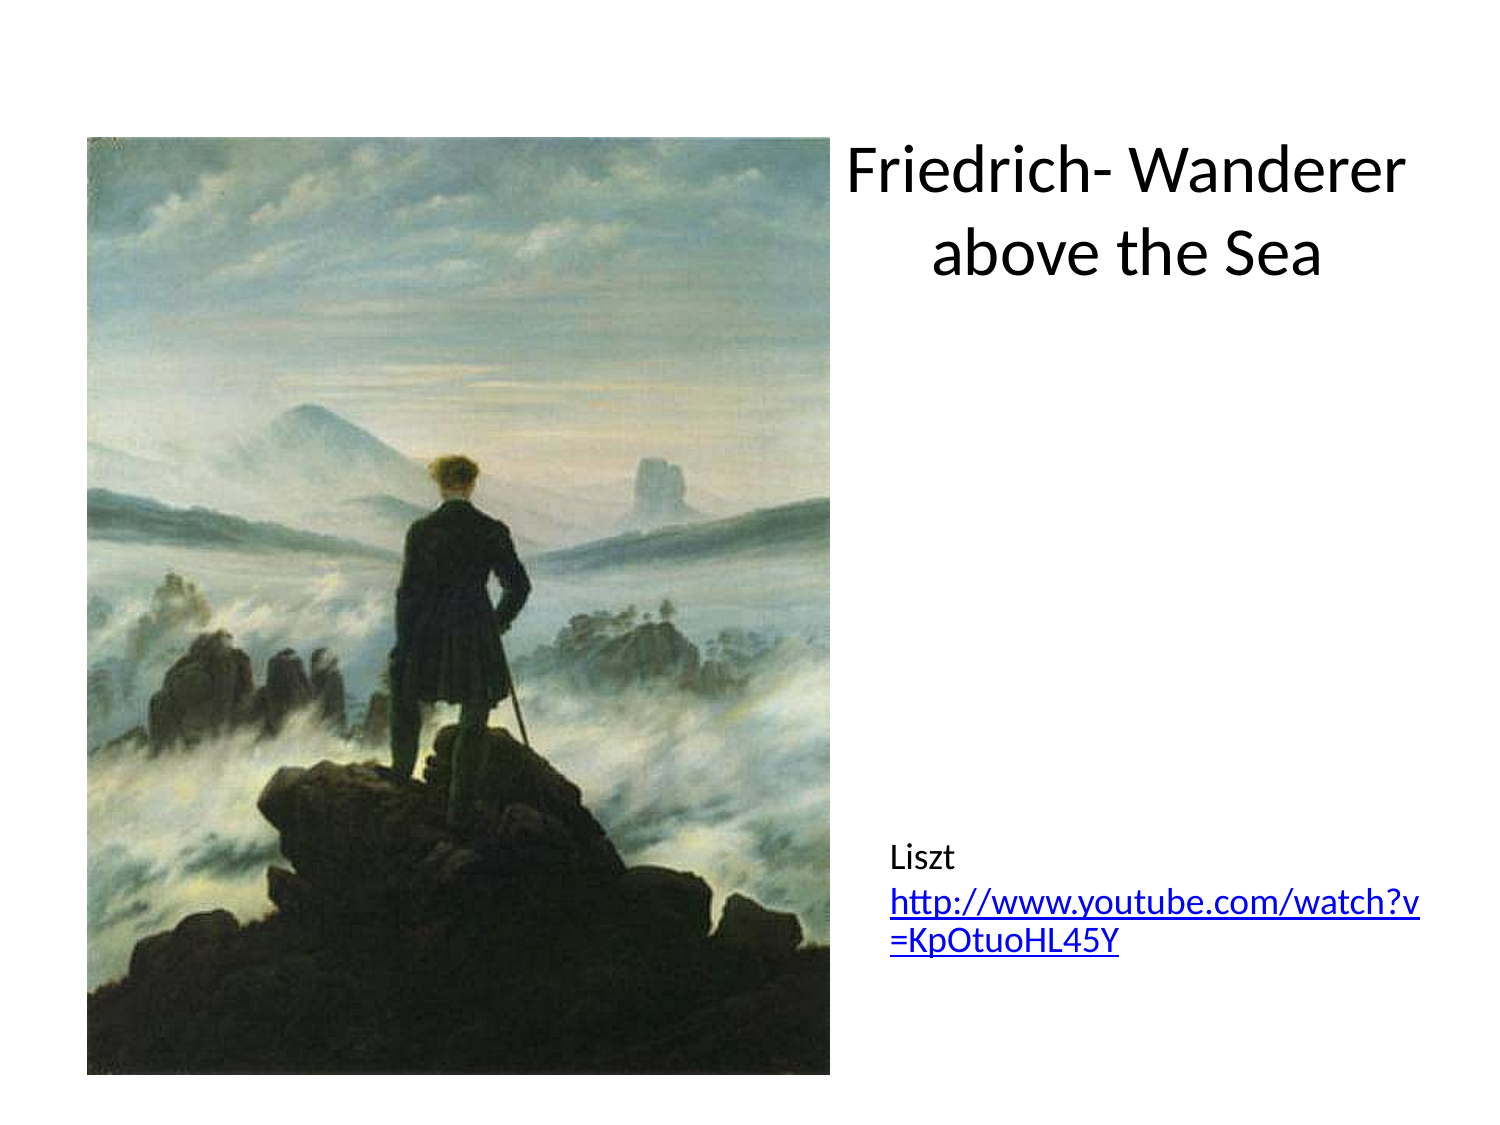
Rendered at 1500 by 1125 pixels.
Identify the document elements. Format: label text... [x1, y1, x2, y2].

picture [87, 137, 830, 1076]
title Friedrich- Wanderer above the Sea [829, 112, 1425, 300]
text_box Liszt http://www.youtube.com/watch?v=KpOtuoHL45Y [875, 824, 1450, 975]
